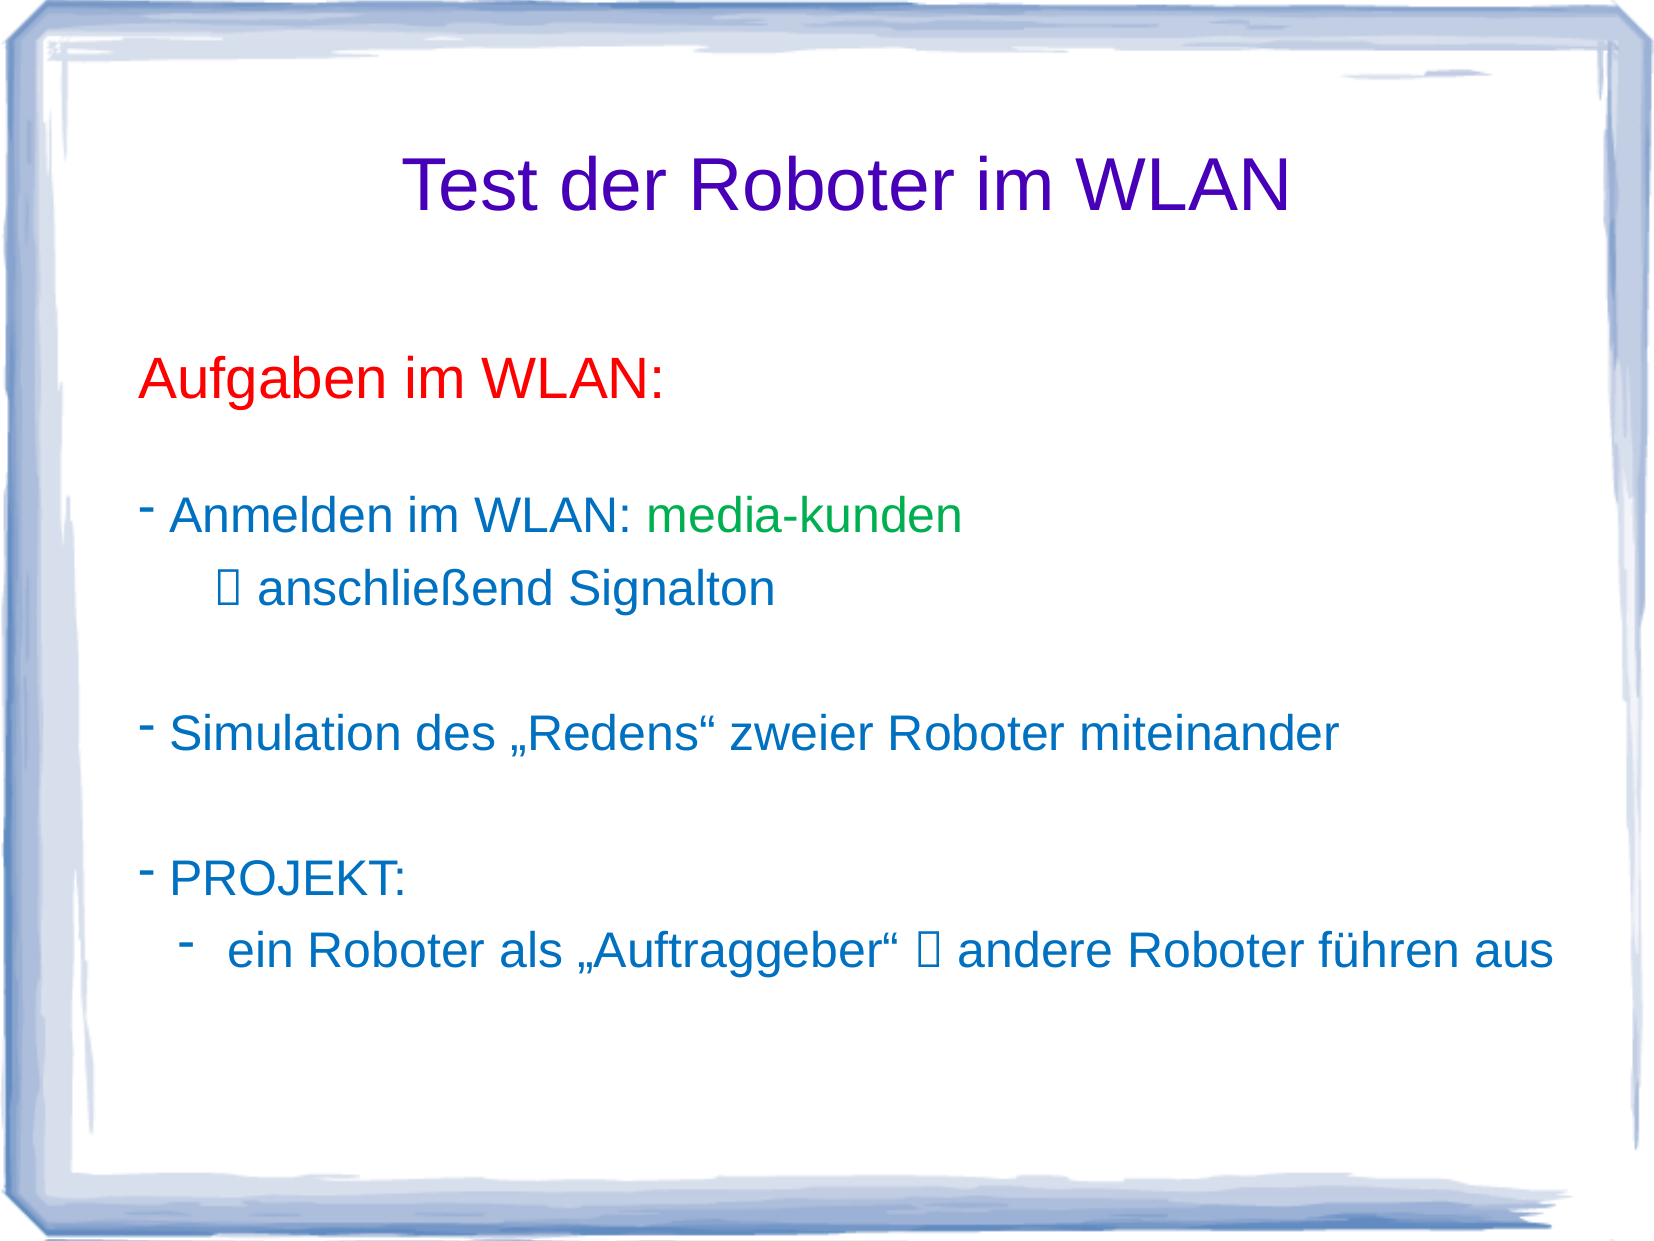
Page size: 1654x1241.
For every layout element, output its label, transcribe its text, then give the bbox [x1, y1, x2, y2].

picture [0, 0, 1654, 1241]
text_box Test der Roboter im WLAN Aufgaben im WLAN: Anmelden im WLAN: media-kunden  anschließend Signalton Simulation des „Redens“ zweier Roboter miteinander PROJEKT: ein Roboter als „Auftraggeber“  andere Roboter führen aus [123, 127, 1571, 1113]
